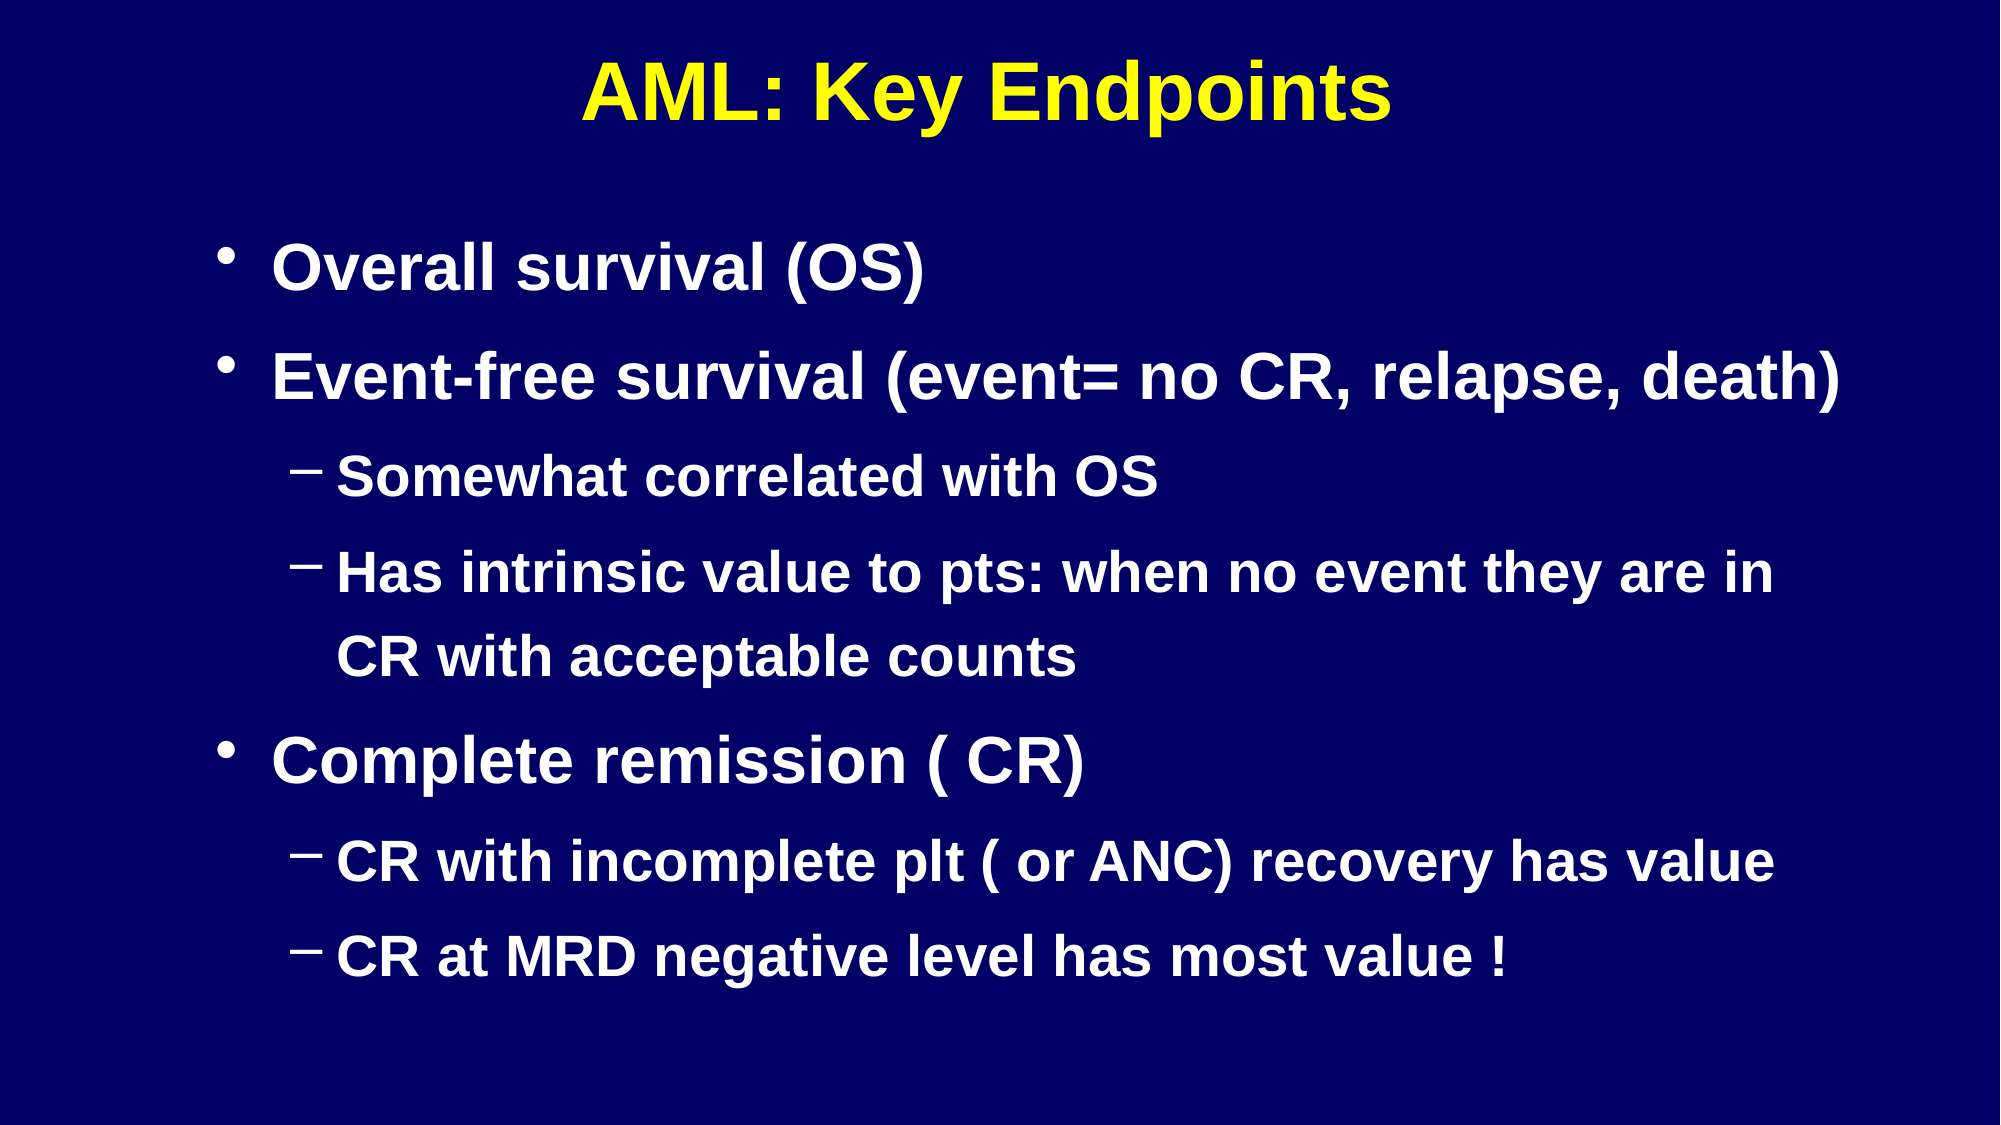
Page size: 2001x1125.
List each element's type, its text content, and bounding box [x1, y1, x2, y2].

list Overall survival (OS) Event-free survival (event= no CR, relapse, death) Somewhat correlated with OS Has intrinsic value to pts: when no event they are in CR with acceptable counts Complete remission ( CR) CR with incomplete plt ( or ANC) recovery has value CR at MRD negative level has most value ! [199, 199, 1863, 876]
title AML: Key Endpoints [349, 0, 1626, 199]
